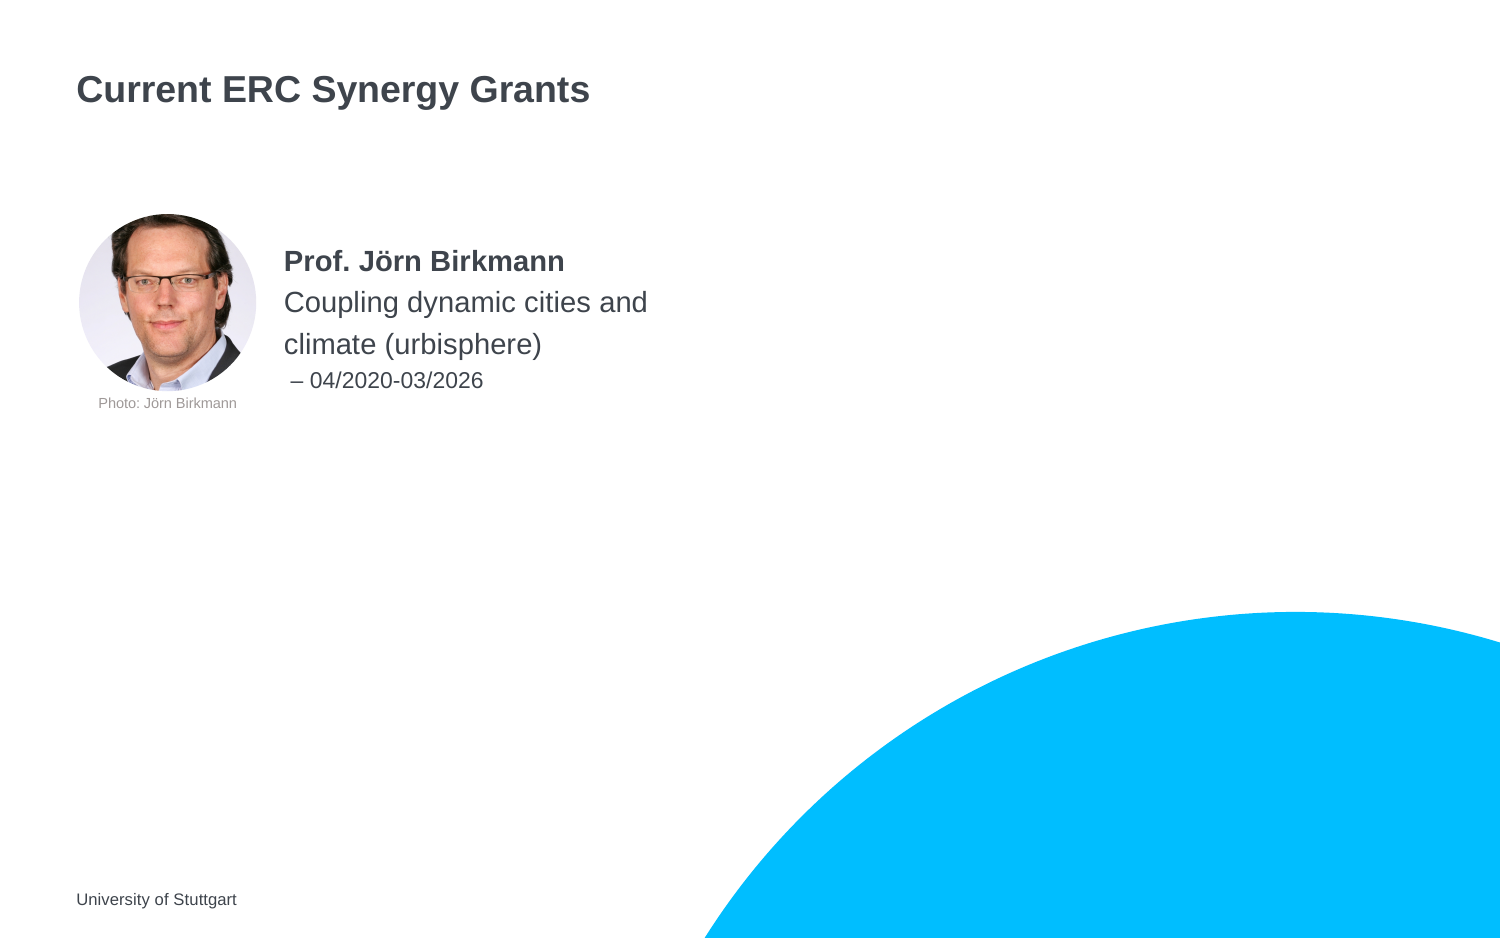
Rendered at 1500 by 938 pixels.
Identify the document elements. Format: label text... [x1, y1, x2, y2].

footer University of Stuttgart [76, 888, 1072, 910]
list Prof. Jörn Birkmann Coupling dynamic cities and climate (urbisphere) – 04/2020-03/2026 [284, 234, 727, 370]
picture [79, 213, 257, 392]
text_box [703, 610, 1500, 938]
text_box Photo: Jörn Birkmann [84, 393, 251, 414]
title Current ERC Synergy Grants [76, 64, 1421, 111]
